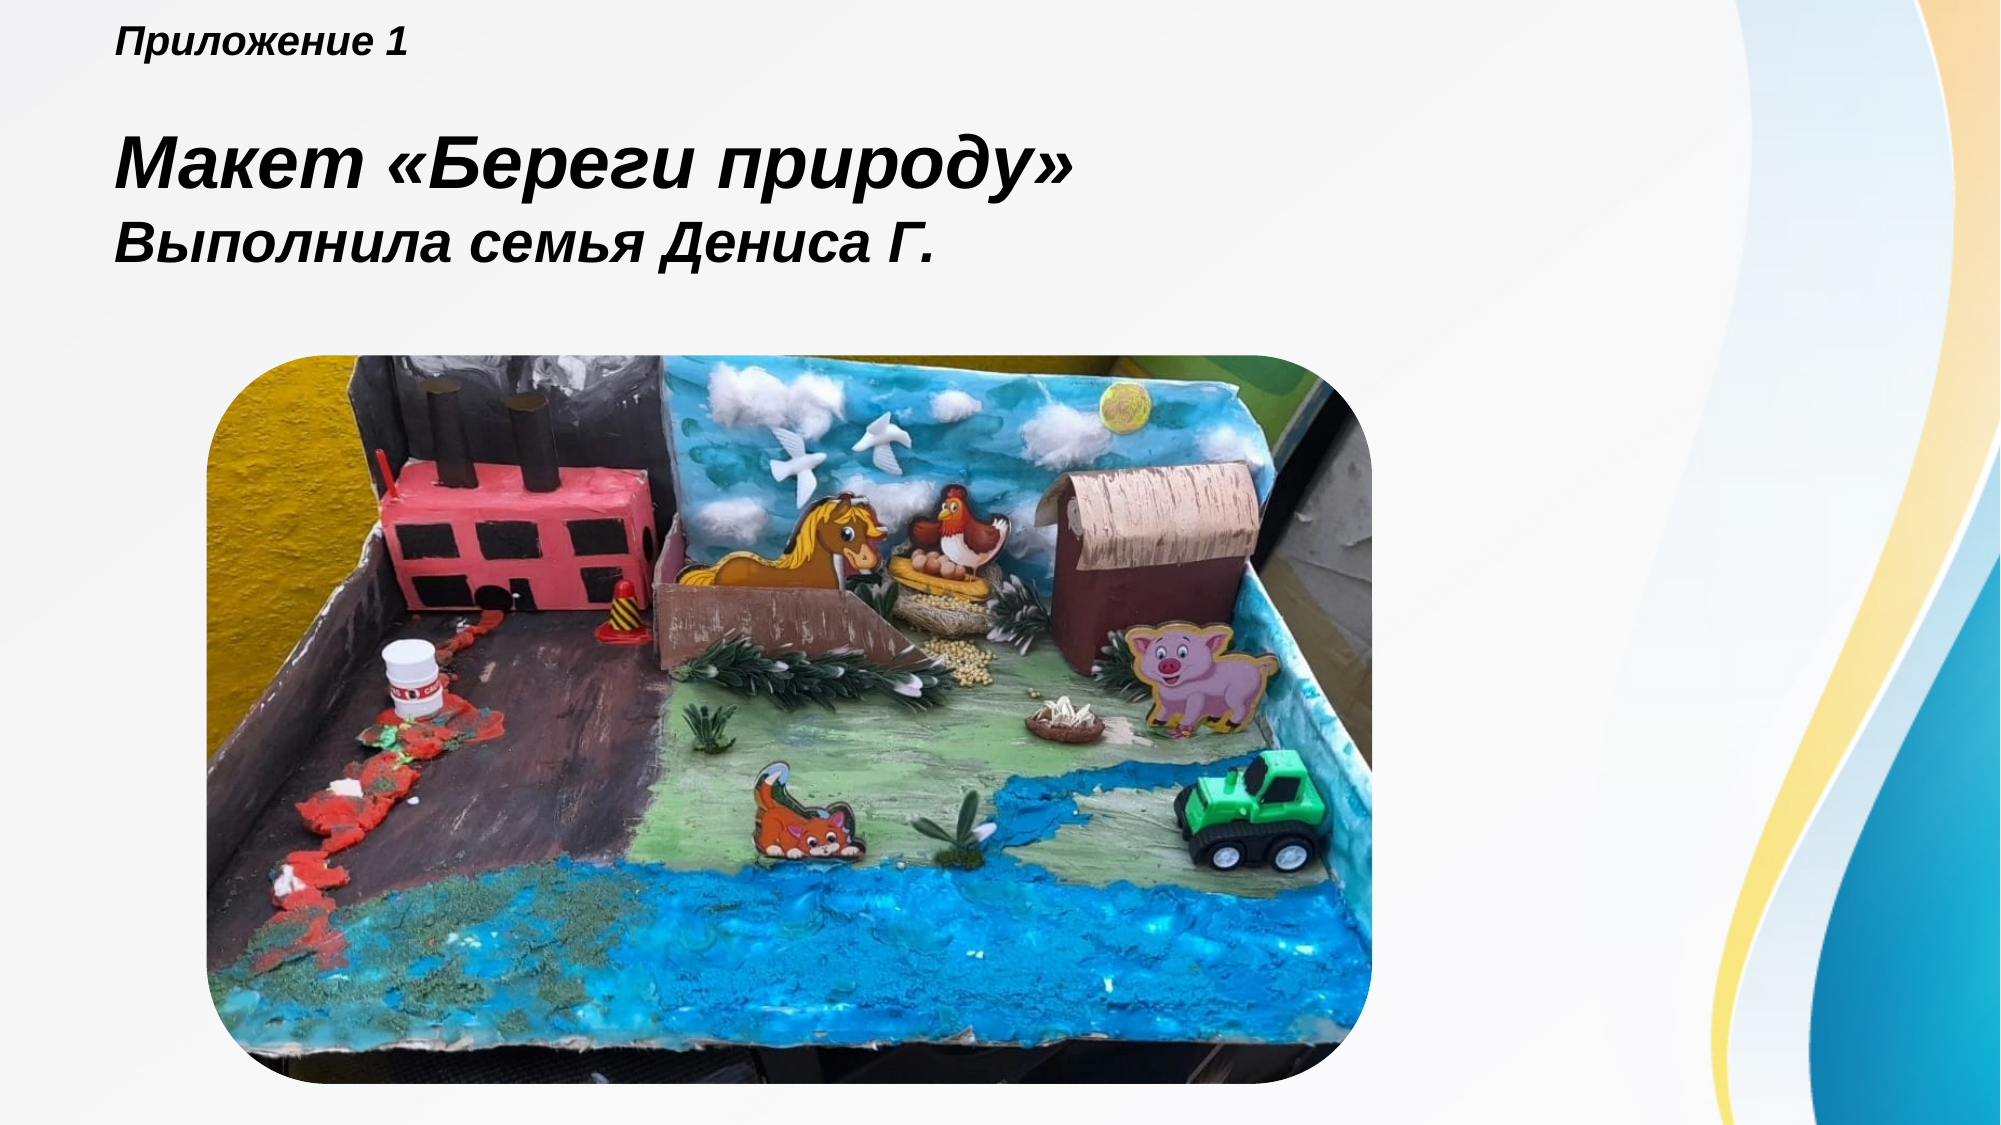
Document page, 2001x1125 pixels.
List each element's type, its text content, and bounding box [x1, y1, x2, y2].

picture [0, 0, 2001, 1125]
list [206, 355, 1373, 1084]
title Приложение 1 Макет «Береги природу» Выполнила семья Дениса Г. [99, 30, 1901, 127]
